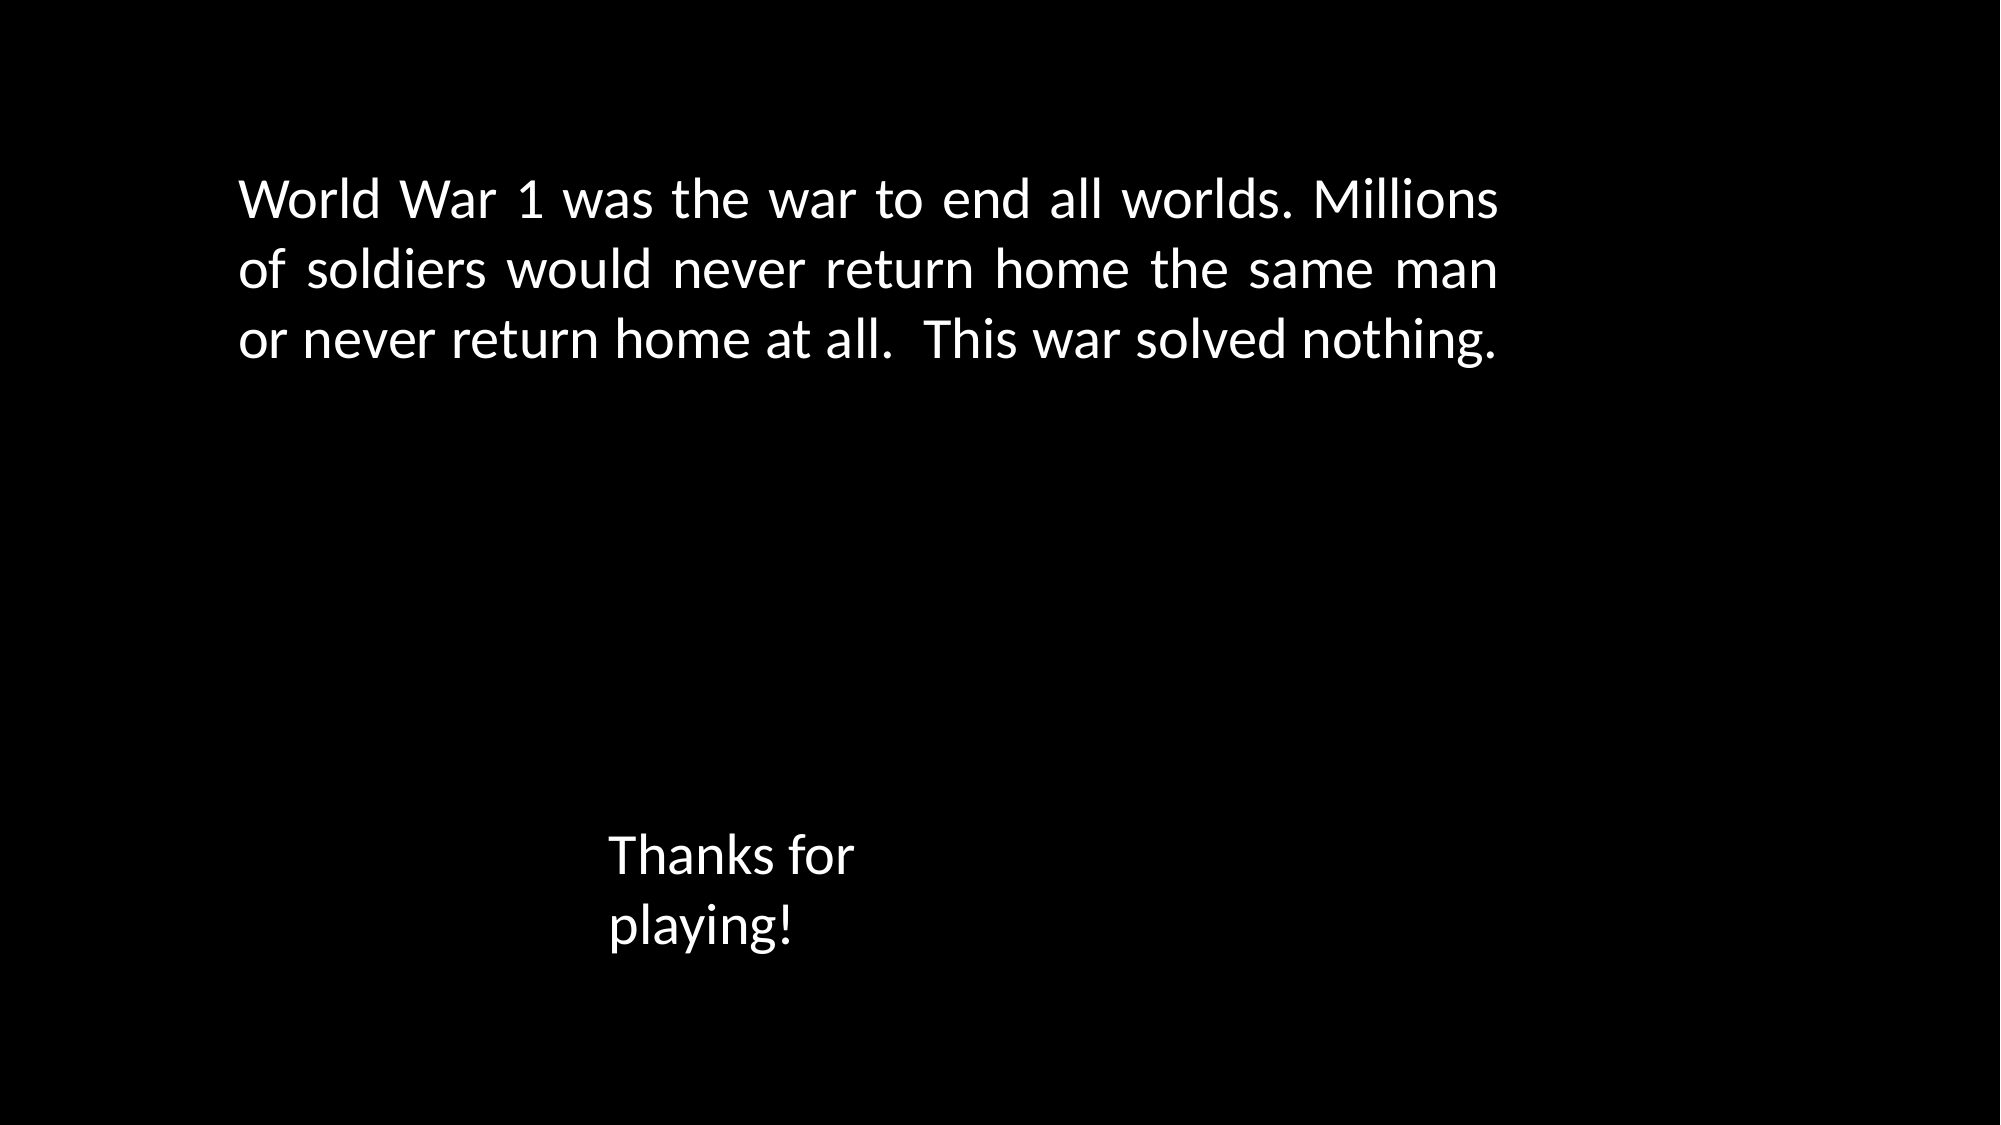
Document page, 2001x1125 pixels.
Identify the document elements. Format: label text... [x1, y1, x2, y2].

text_box Thanks for playing! [594, 808, 883, 964]
text_box World War 1 was the war to end all worlds. Millions of soldiers would never return home the same man or never return home at all. This war solved nothing. [223, 152, 1515, 378]
